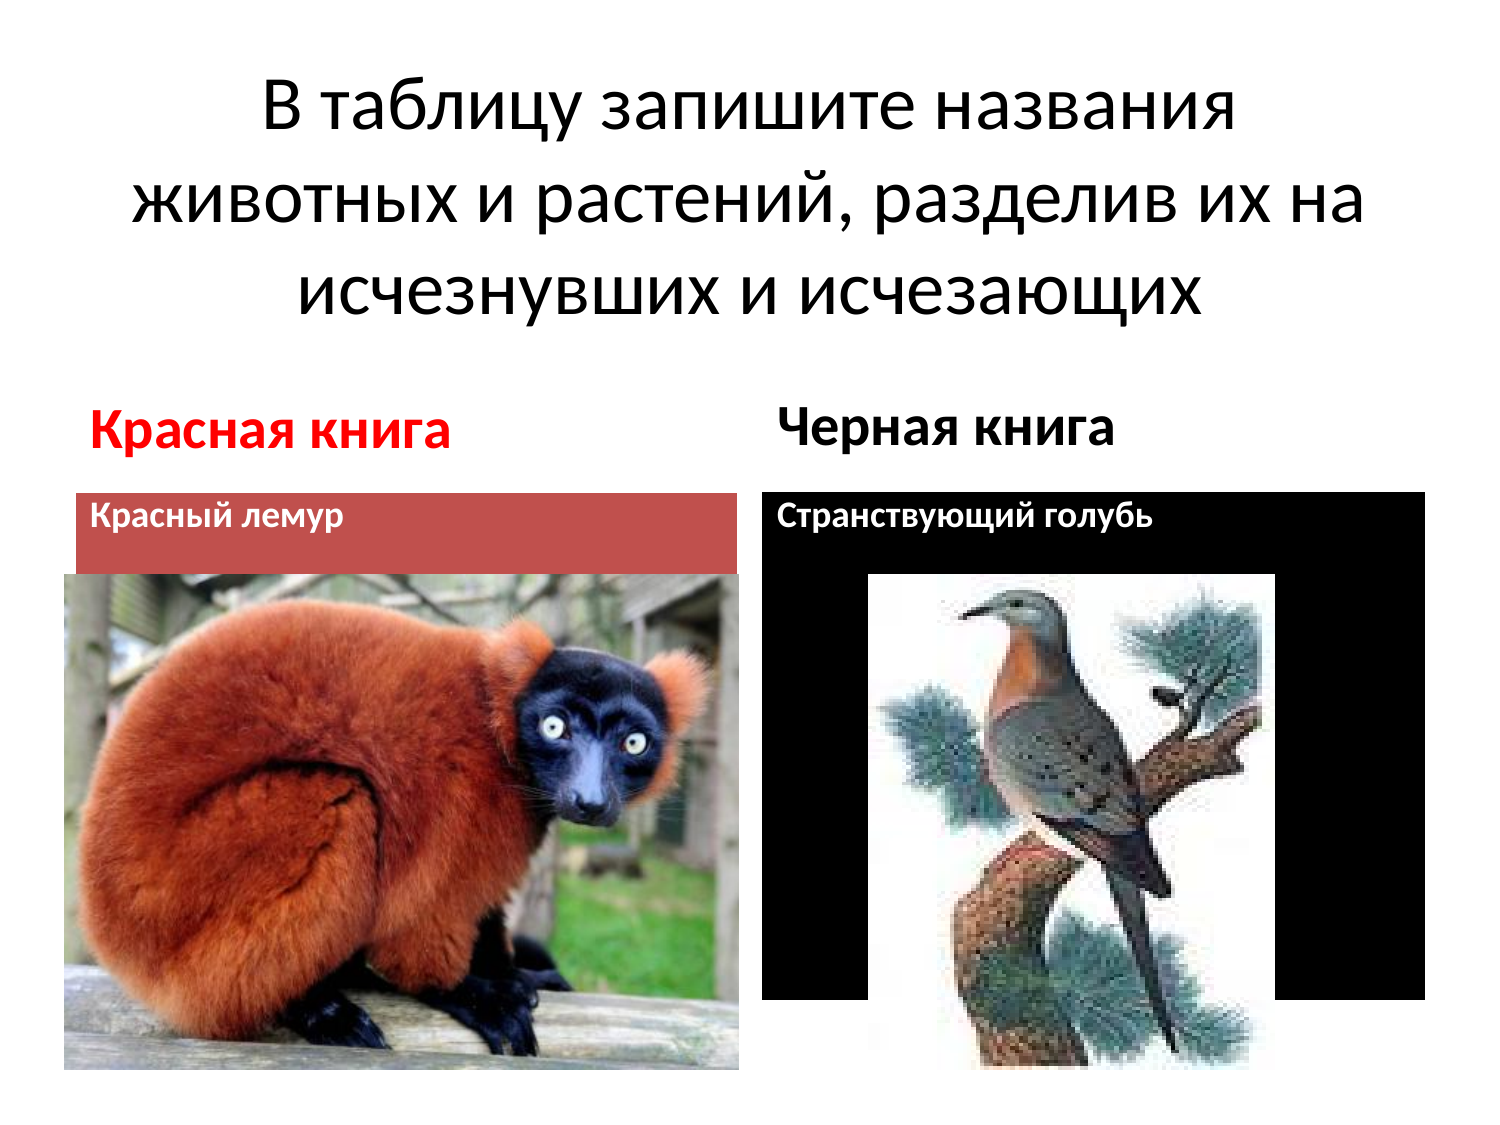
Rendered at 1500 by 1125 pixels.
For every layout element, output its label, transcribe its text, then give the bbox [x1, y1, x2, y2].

table_header Красный лемур [76, 493, 737, 572]
table_header Странствующий голубь [762, 492, 1425, 1000]
picture [64, 574, 739, 1070]
picture [867, 574, 1276, 1070]
title В таблицу запишите названия животных и растений, разделив их на исчезнувших и исчезающих [75, 45, 1425, 339]
list Черная книга [761, 385, 1425, 468]
list Красная книга [75, 361, 738, 468]
